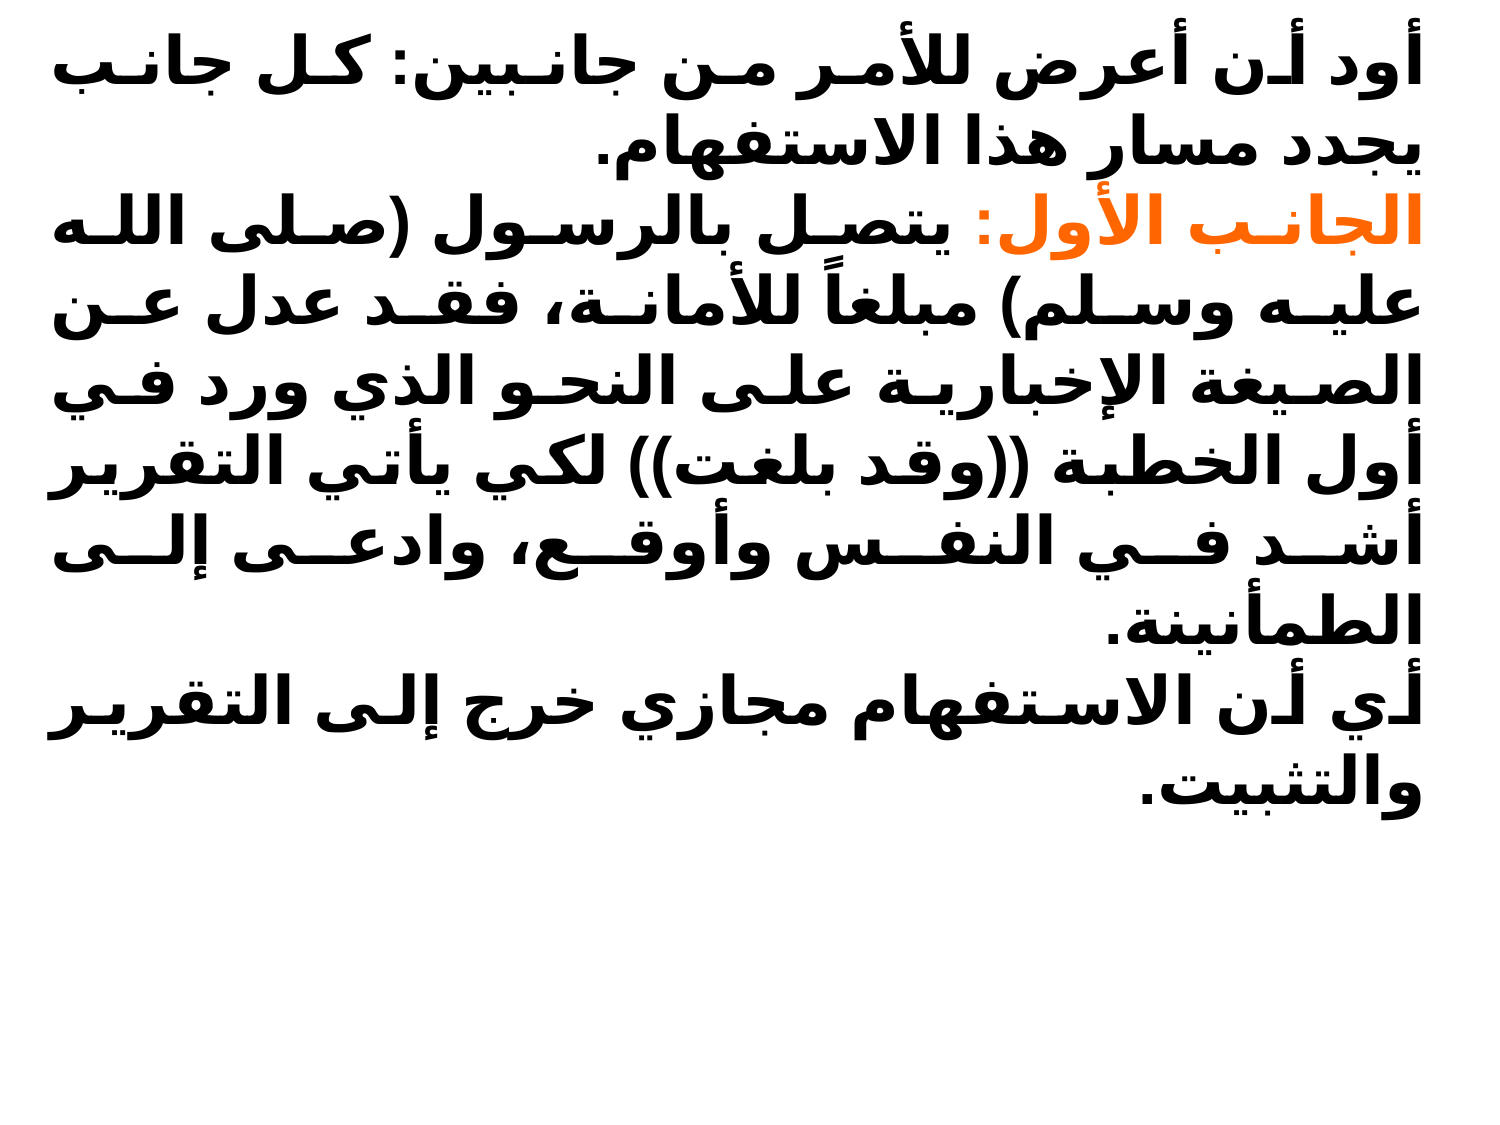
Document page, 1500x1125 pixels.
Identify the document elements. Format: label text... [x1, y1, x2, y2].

text_box أود أن أعرض للأمر من جانبين: كل جانب يجدد مسار هذا الاستفهام. الجانب الأول: يتصل بالرسول (صلى الله عليه وسلم) مبلغاً للأمانة، فقد عدل عن الصيغة الإخبارية على النحو الذي ورد في أول الخطبة ((وقد بلغت)) لكي يأتي التقرير أشد في النفس وأوقع، وادعى إلى الطمأنينة. أي أن الاستفهام مجازي خرج إلى التقرير والتثبيت. [35, 0, 1442, 906]
